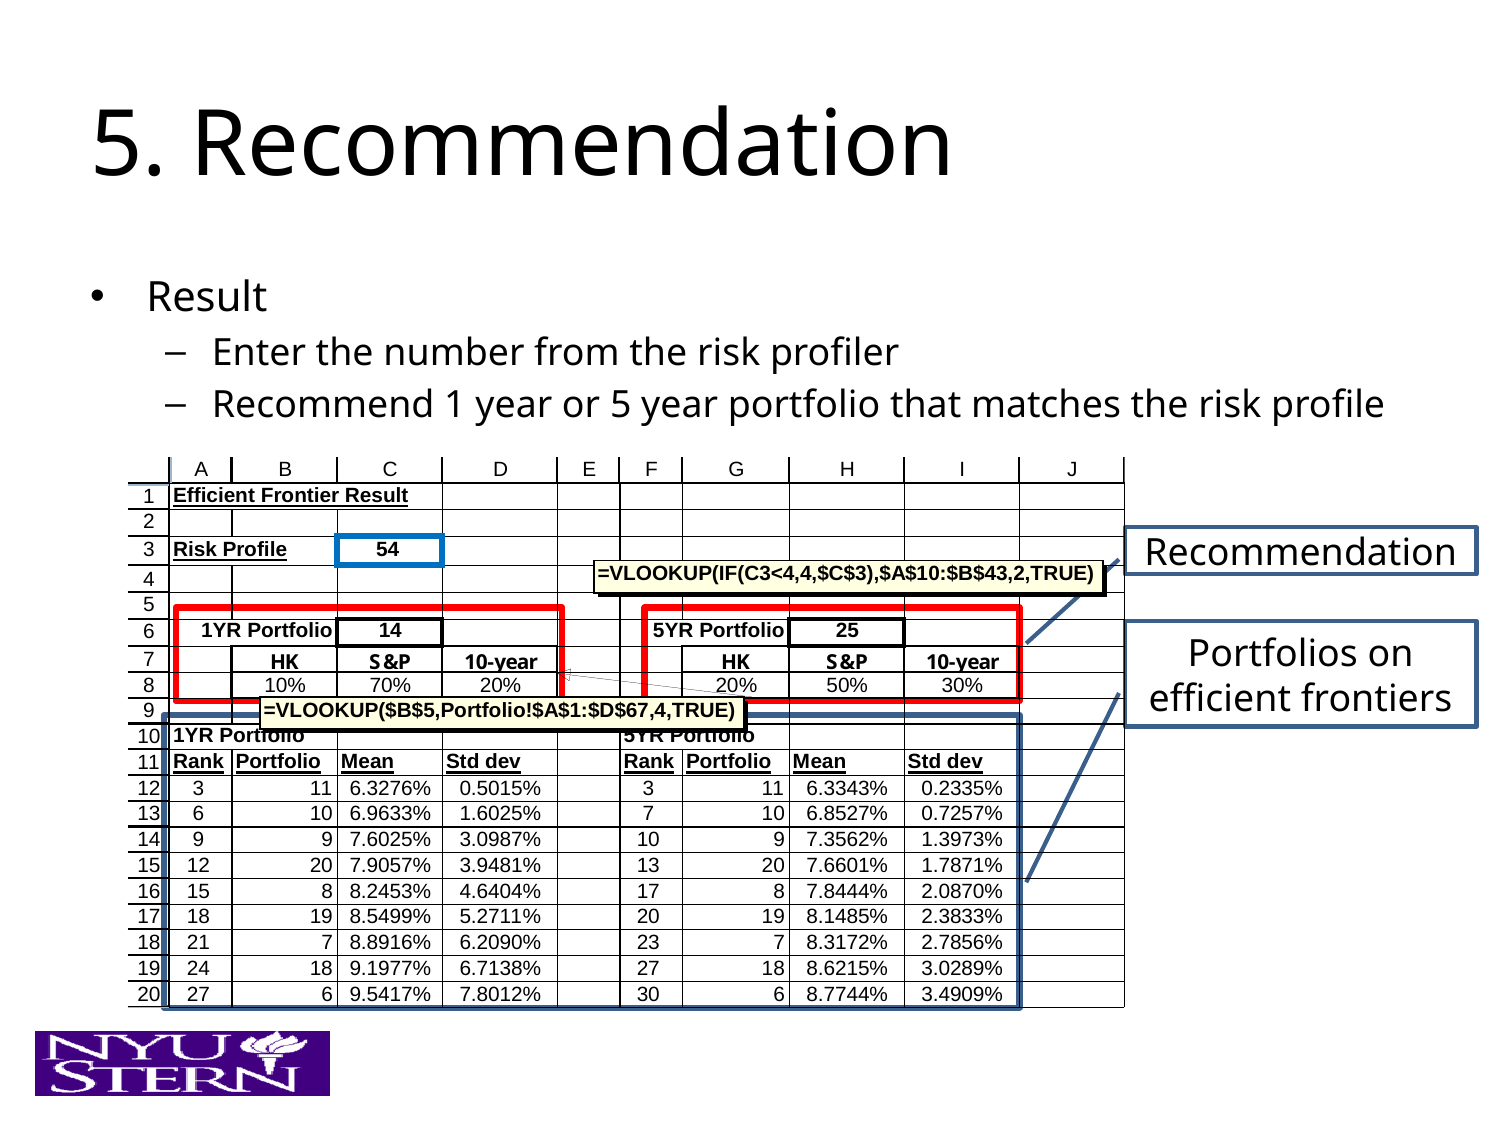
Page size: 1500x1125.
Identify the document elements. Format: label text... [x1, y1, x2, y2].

list Result Enter the number from the risk profiler Recommend 1 year or 5 year portfolio that matches the risk profile [75, 262, 1465, 1005]
text_box Portfolios on efficient frontiers [1130, 619, 1479, 729]
title 5. Recommendation [75, 45, 1425, 233]
text_box Recommendation [1130, 525, 1479, 576]
picture [125, 454, 1126, 1008]
picture [34, 1030, 330, 1097]
